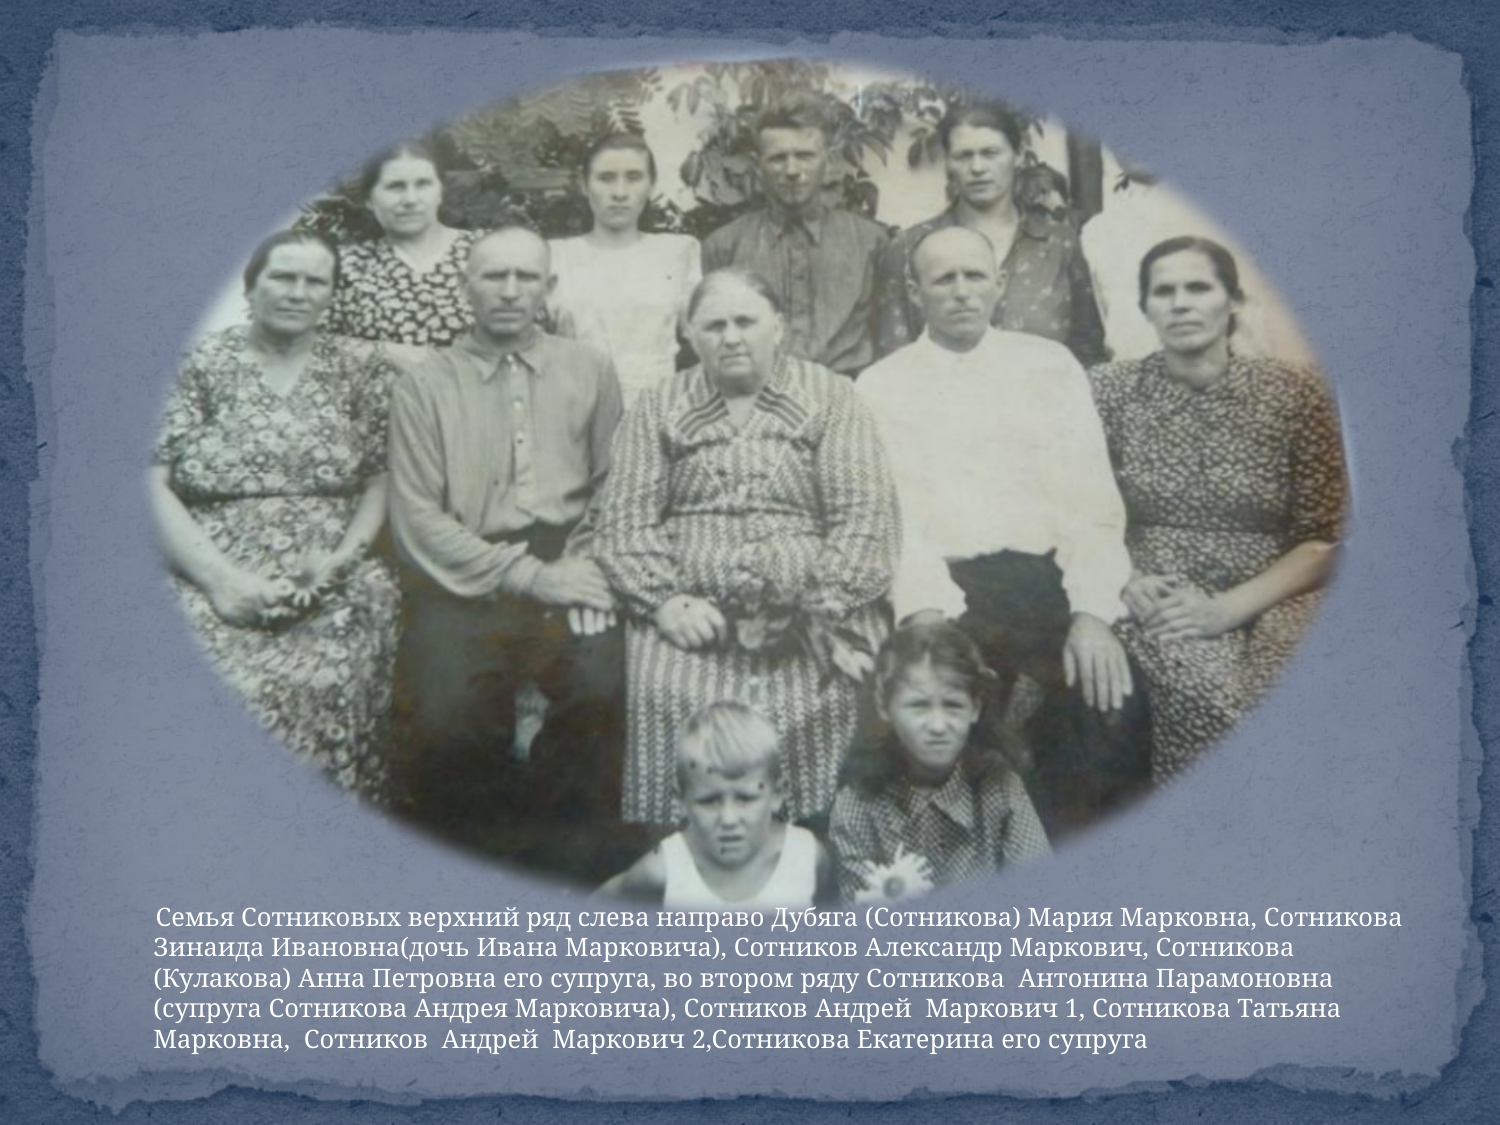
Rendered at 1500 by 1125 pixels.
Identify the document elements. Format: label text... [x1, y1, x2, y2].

picture [136, 43, 1364, 929]
text_box Семья Сотниковых верхний ряд слева направо Дубяга (Сотникова) Мария Марковна, Сотникова Зинаида Ивановна(дочь Ивана Марковича), Сотников Александр Маркович, Сотникова (Кулакова) Анна Петровна его супруга, во втором ряду Сотникова Антонина Парамоновна (супруга Сотникова Андрея Марковича), Сотников Андрей Маркович 1, Сотникова Татьяна Марковна, Сотников Андрей Маркович 2,Сотникова Екатерина его супруга [100, 893, 1424, 1083]
